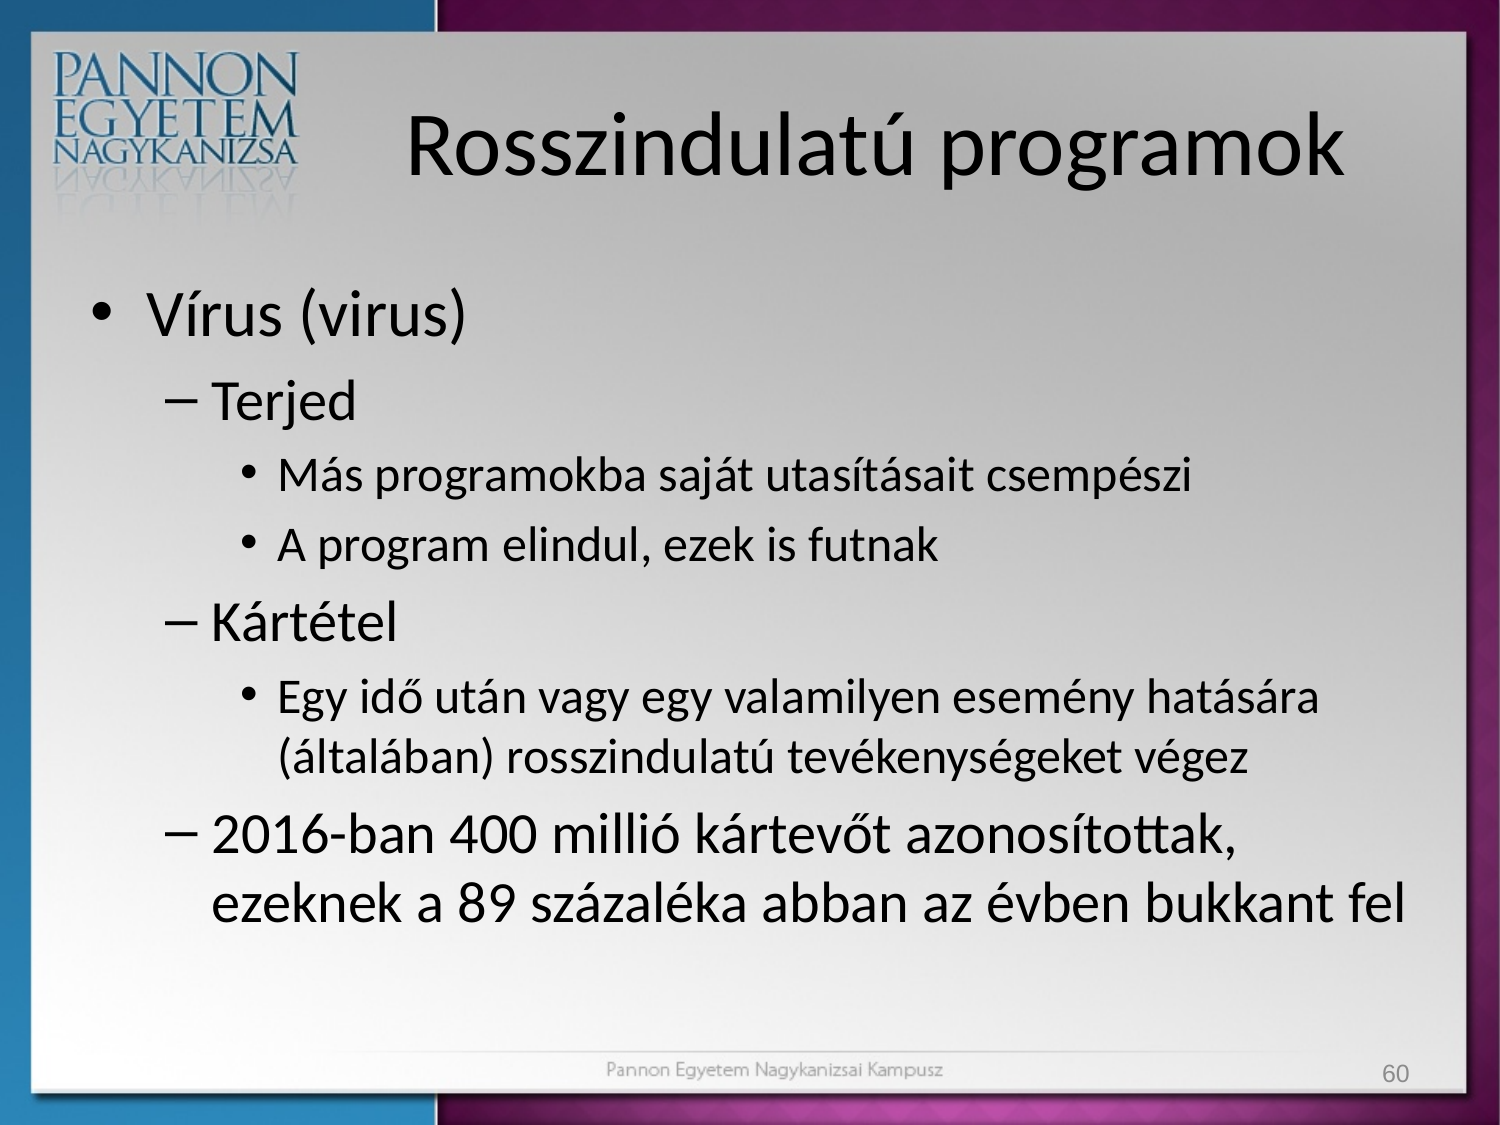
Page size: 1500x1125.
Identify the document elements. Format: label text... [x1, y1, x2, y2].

title Rosszindulatú programok [328, 45, 1425, 233]
list Vírus (virus) Terjed Más programokba saját utasításait csempészi A program elindul, ezek is futnak Kártétel Egy idő után vagy egy valamilyen esemény hatására (általában) rosszindulatú tevékenységeket végez 2016-ban 400 millió kártevőt azonosítottak, ezeknek a 89 százaléka abban az évben bukkant fel [75, 262, 1425, 1038]
picture [0, 0, 1500, 1125]
slide_number 60 [1074, 1042, 1425, 1103]
